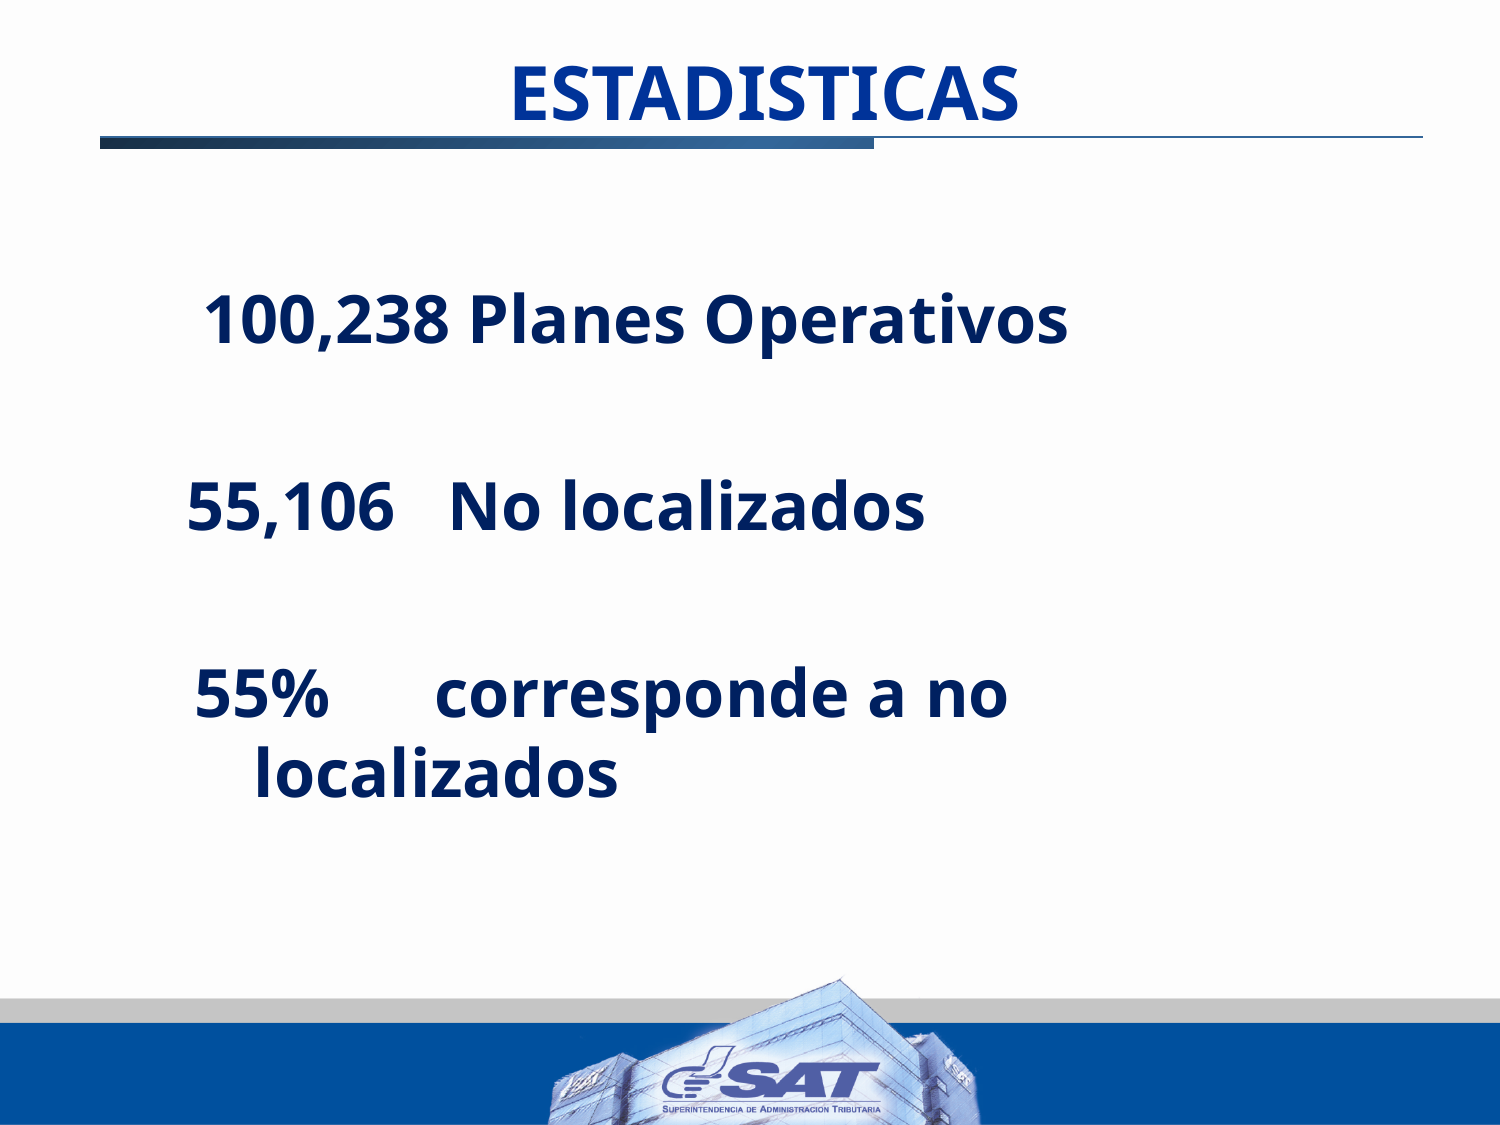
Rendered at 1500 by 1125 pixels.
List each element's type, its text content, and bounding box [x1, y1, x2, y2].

picture [0, 0, 1500, 1125]
title ESTADISTICAS [93, 30, 1436, 144]
list 100,238 Planes Operativos 55,106 No localizados 55% corresponde a no localizados [92, 196, 1424, 988]
